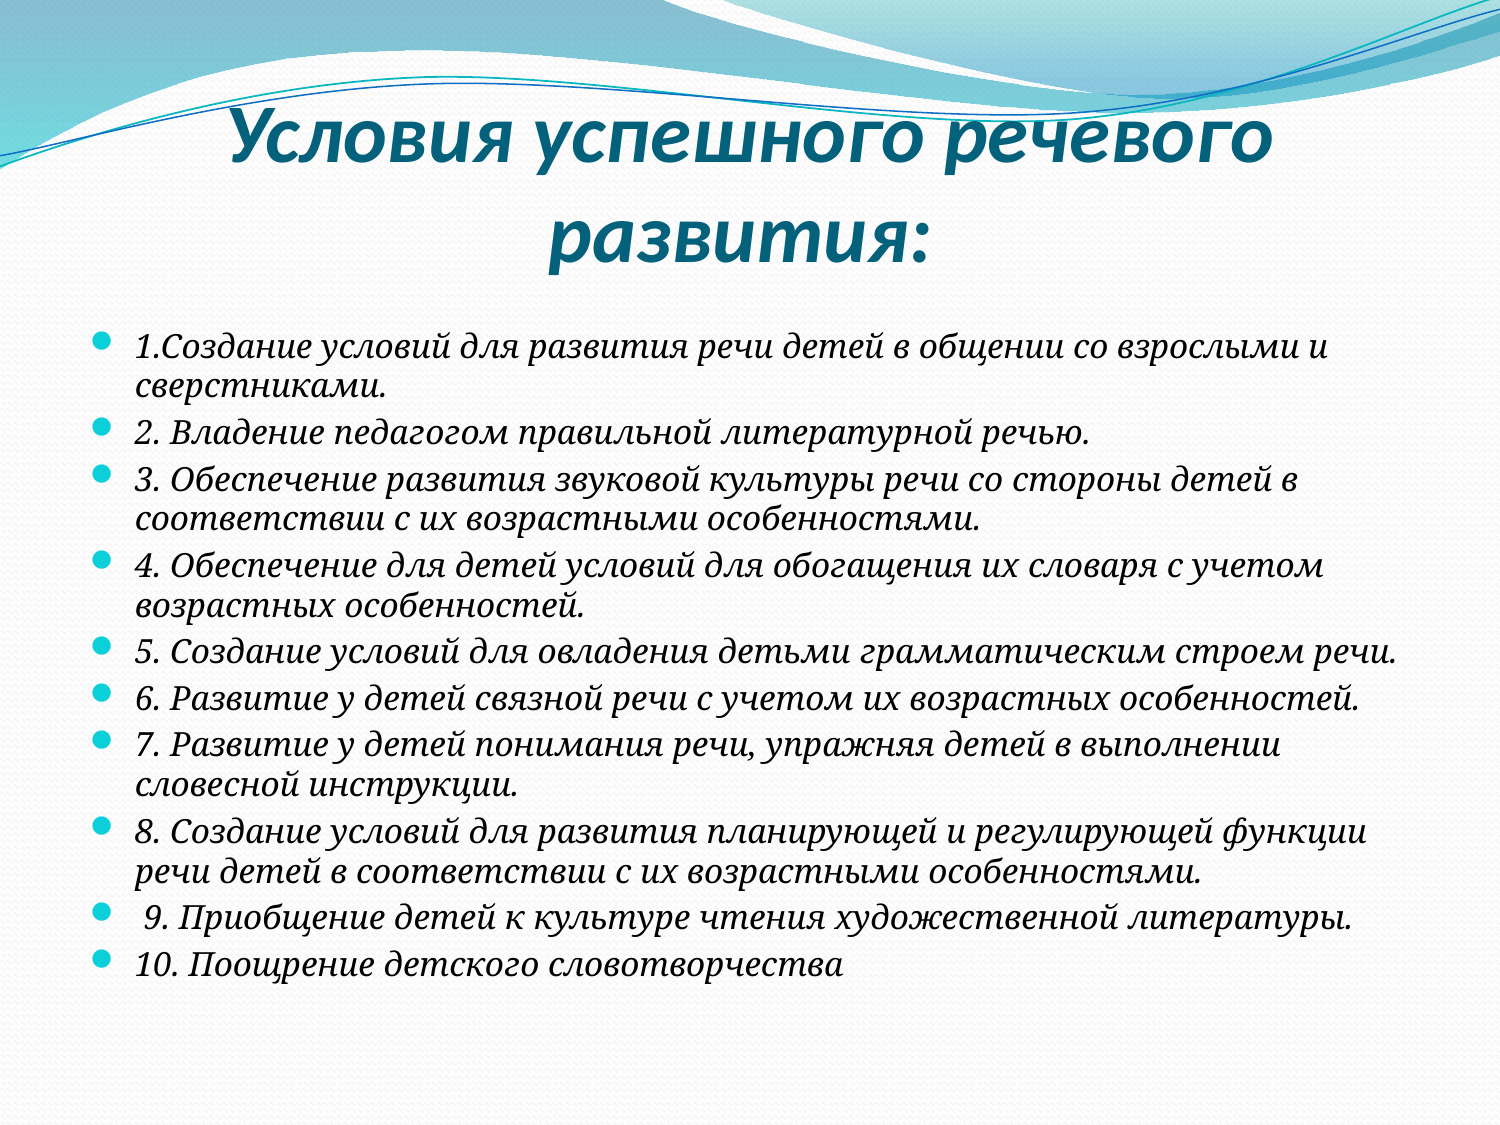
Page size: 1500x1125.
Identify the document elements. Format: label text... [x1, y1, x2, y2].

title Условия успешного речевого развития: [75, 101, 1425, 279]
list 1.Создание условий для развития речи детей в общении со взрослыми и сверстниками. 2. Владение педагогом правильной литературной речью. 3. Обеспечение развития звуковой культуры речи со стороны детей в соответствии с их возрастными особенностями. 4. Обеспечение для детей условий для обогащения их словаря с учетом возрастных особенностей. 5. Создание условий для овладения детьми грамматическим строем речи. 6. Развитие у детей связной речи с учетом их возрастных особенностей. 7. Развитие у детей понимания речи, упражняя детей в выполнении словесной инструкции. 8. Создание условий для развития планирующей и регулирующей функции речи детей в соответствии с их возрастными особенностями. 9. Приобщение детей к культуре чтения художественной литературы. 10. Поощрение детского словотворчества [75, 317, 1425, 1038]
